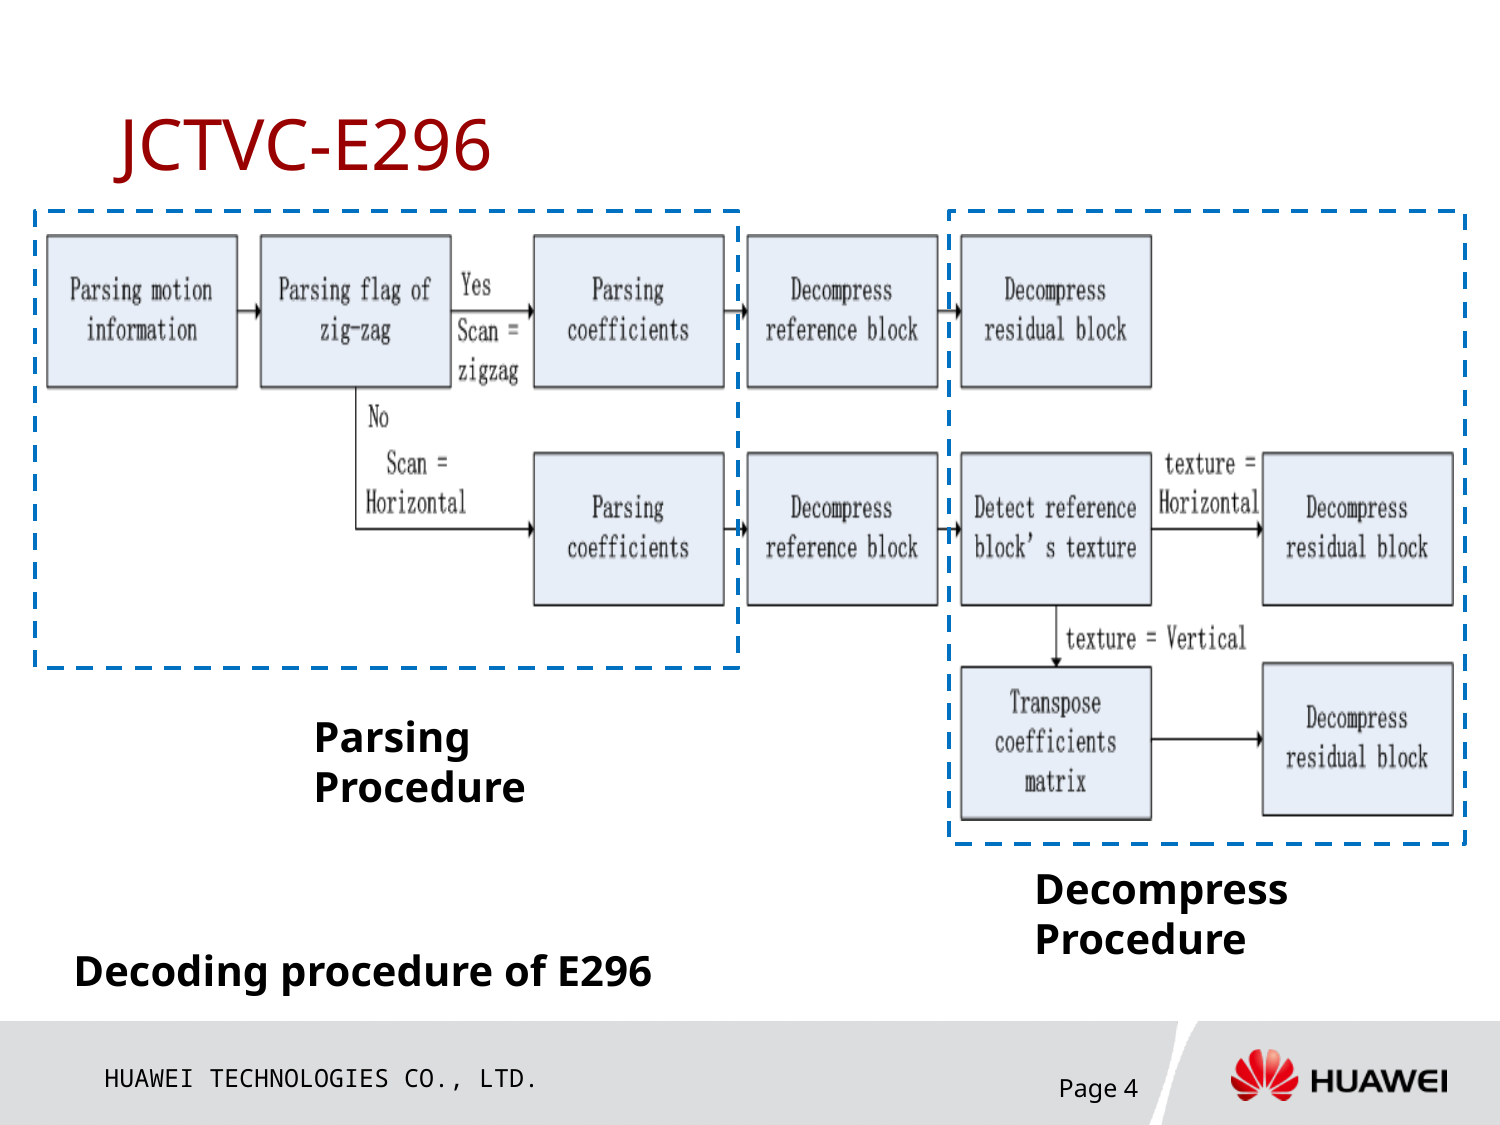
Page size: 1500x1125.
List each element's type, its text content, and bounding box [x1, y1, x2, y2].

picture [0, 1021, 1500, 1125]
text_box [947, 209, 1467, 846]
picture [46, 234, 1454, 821]
title JCTVC-E296 [106, 70, 1378, 214]
text_box [33, 209, 740, 668]
text_box Decompress Procedure [1019, 855, 1424, 971]
text_box Decoding procedure of E296 [58, 937, 815, 1003]
